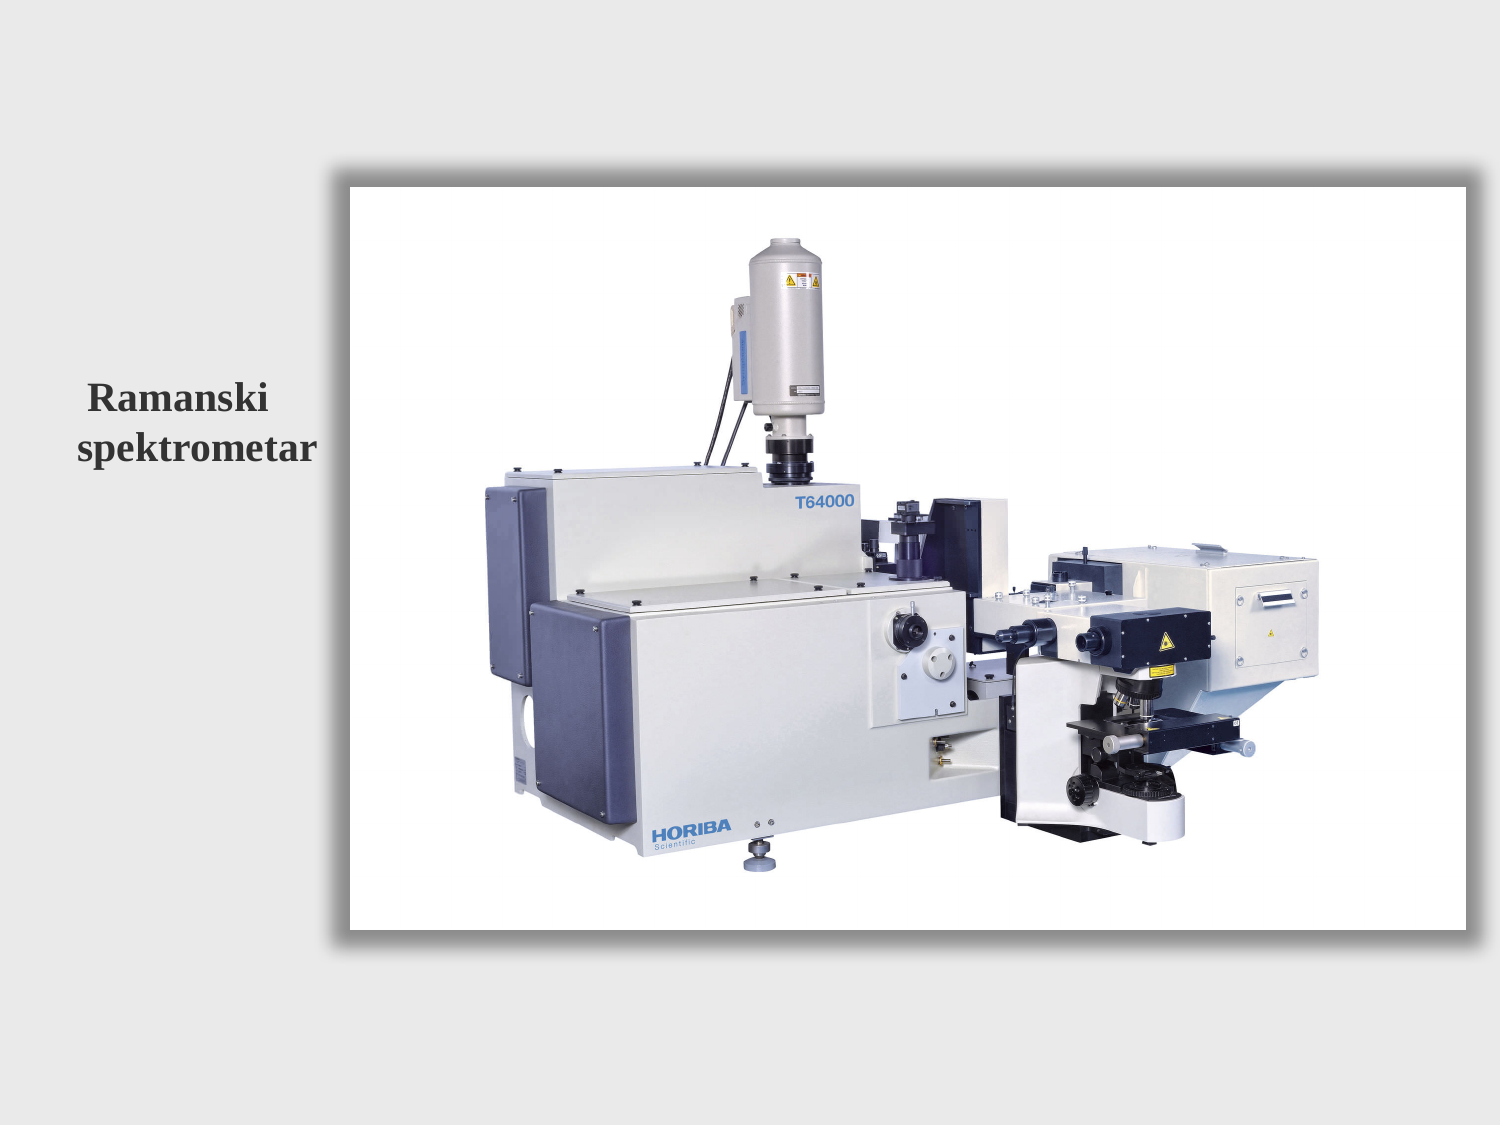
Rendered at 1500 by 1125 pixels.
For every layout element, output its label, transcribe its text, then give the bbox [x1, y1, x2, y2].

picture [349, 187, 1466, 930]
text_box Ramanski spektrometar [62, 362, 319, 528]
